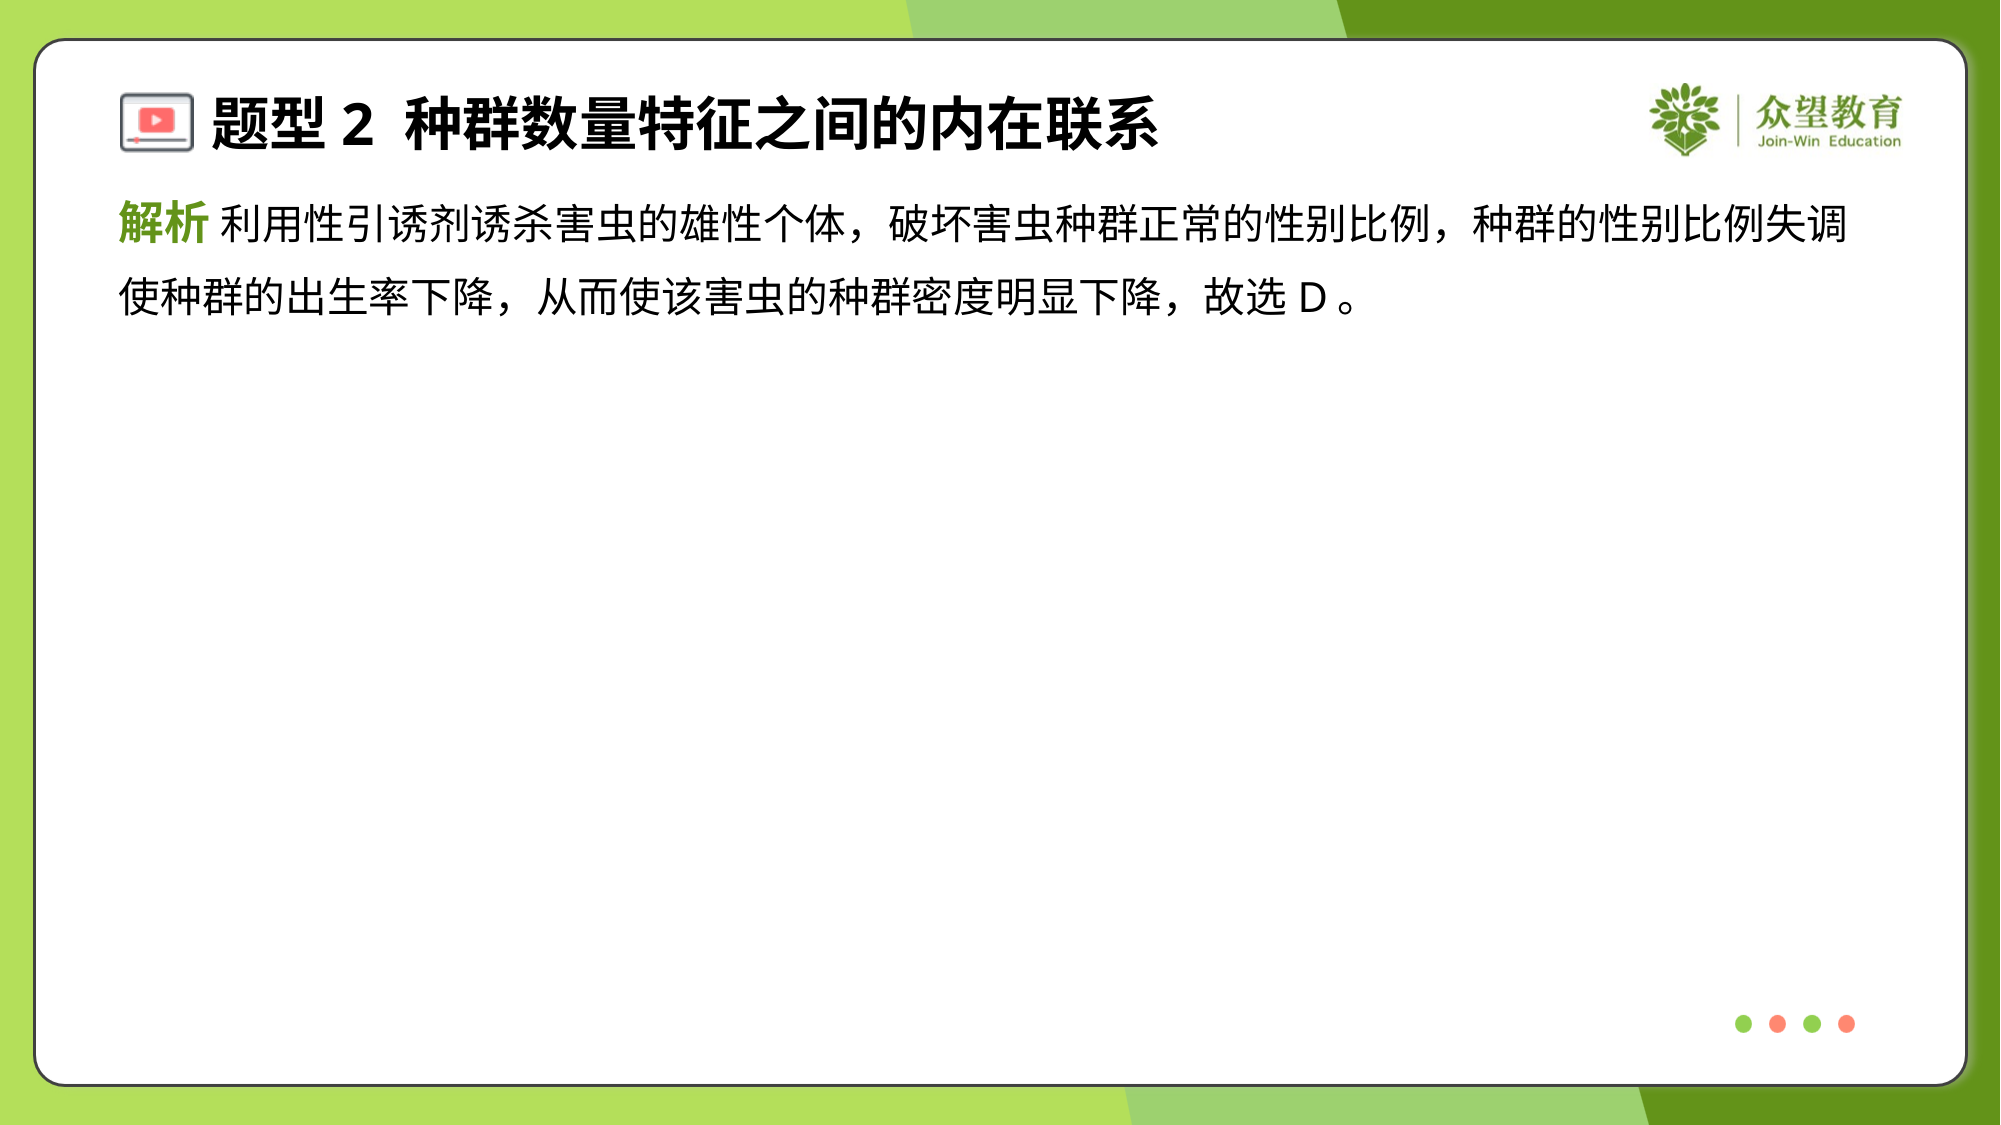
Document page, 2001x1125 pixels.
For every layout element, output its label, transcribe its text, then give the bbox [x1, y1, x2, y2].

picture [0, 0, 2000, 1125]
text_box 解析 利用性引诱剂诱杀害虫的雄性个体，破坏害虫种群正常的性别比例，种群的性别比例失调 使种群的出生率下降，从而使该害虫的种群密度明显下降，故选D。 [118, 164, 1883, 314]
